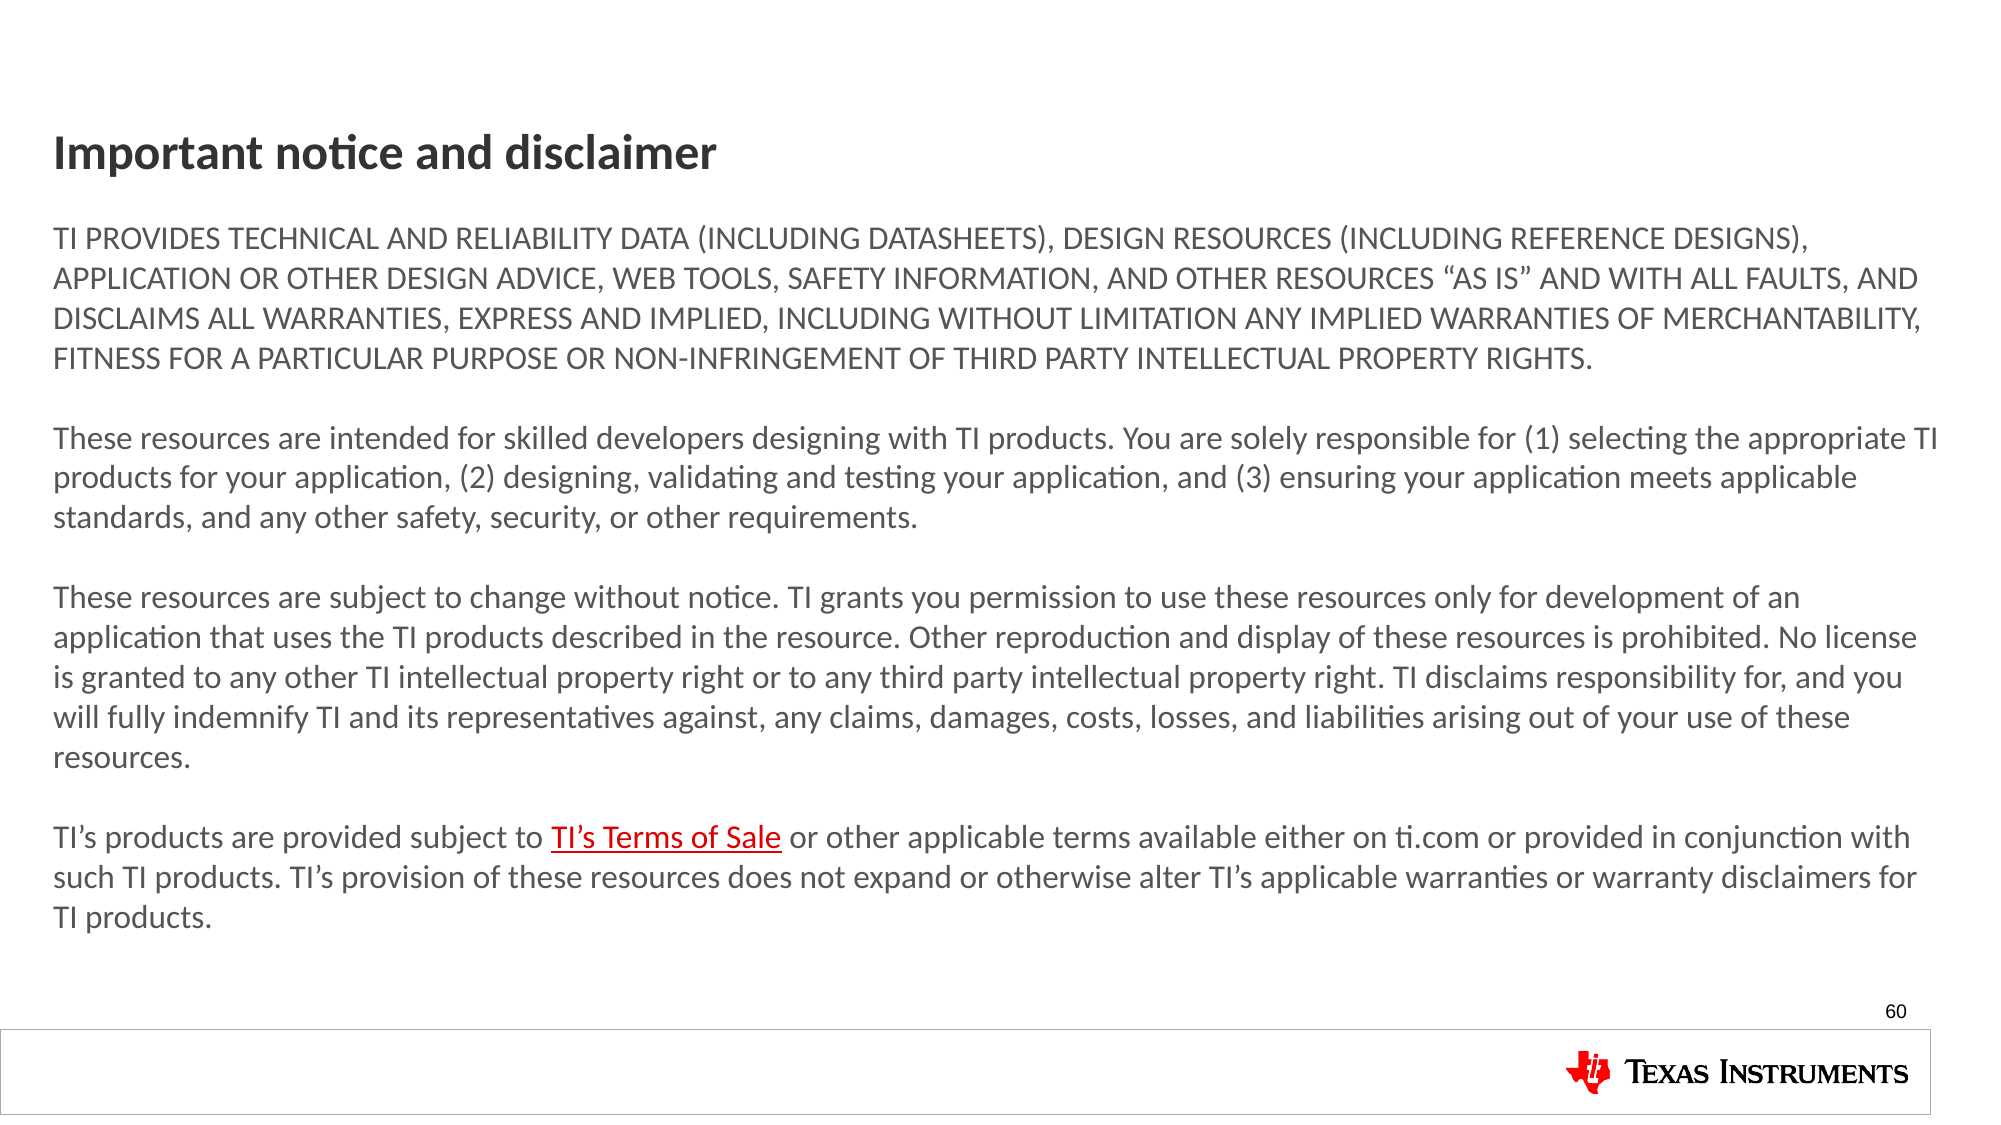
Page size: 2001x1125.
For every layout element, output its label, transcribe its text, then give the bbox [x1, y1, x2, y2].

slide_number 60 [1452, 992, 1920, 1027]
text_box Important notice and disclaimer TI PROVIDES TECHNICAL AND RELIABILITY DATA (INCLUDING DATASHEETS), DESIGN RESOURCES (INCLUDING REFERENCE DESIGNS), APPLICATION OR OTHER DESIGN ADVICE, WEB TOOLS, SAFETY INFORMATION, AND OTHER RESOURCES “AS IS” AND WITH ALL FAULTS, AND DISCLAIMS ALL WARRANTIES, EXPRESS AND IMPLIED, INCLUDING WITHOUT LIMITATION ANY IMPLIED WARRANTIES OF MERCHANTABILITY, FITNESS FOR A PARTICULAR PURPOSE OR NON-INFRINGEMENT OF THIRD PARTY INTELLECTUAL PROPERTY RIGHTS. These resources are intended for skilled developers designing with TI products. You are solely responsible for (1) selecting the appropriate TI products for your application, (2) designing, validating and testing your application, and (3) ensuring your application meets applicable standards, and any other safety, security, or other requirements. These resources are subject to change without notice. TI grants you permission to use these resources only for development of an application that uses the TI products described in the resource. Other reproduction and display of these resources is prohibited. No license is granted to any other TI intellectual property right or to any third party intellectual property right. TI disclaims responsibility for, and you will fully indemnify TI and its representatives against, any claims, damages, costs, losses, and liabilities arising out of your use of these resources. TI’s products are provided subject to TI’s Terms of Sale or other applicable terms available either on ti.com or provided in conjunction with such TI products. TI’s provision of these resources does not expand or otherwise alter TI’s applicable warranties or warranty disclaimers for TI products. [38, 112, 1961, 943]
picture [1566, 1051, 1908, 1094]
